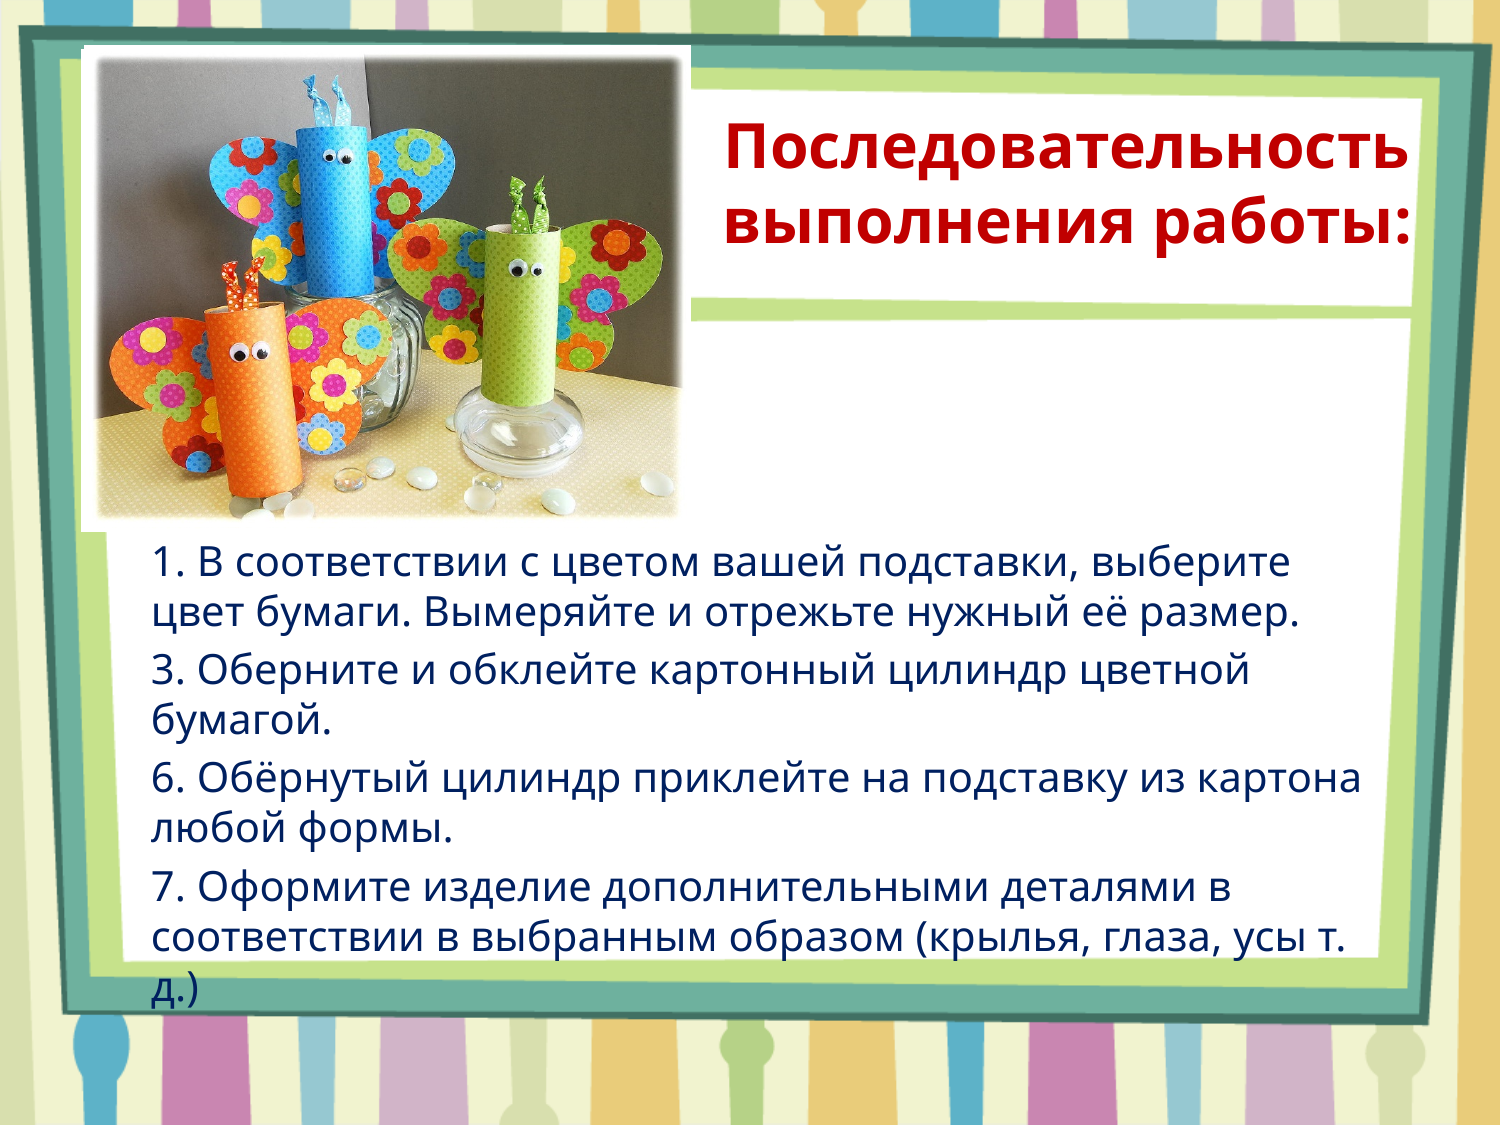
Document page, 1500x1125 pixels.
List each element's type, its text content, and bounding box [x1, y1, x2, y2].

list 1. В соответствии с цветом вашей подставки, выберите цвет бумаги. Вымеряйте и отрежьте нужный её размер. 3. Оберните и обклейте картонный цилиндр цветной бумагой. 6. Обёрнутый цилиндр приклейте на подставку из картона любой формы. 7. Оформите изделие дополнительными деталями в соответствии в выбранным образом (крылья, глаза, усы т. д.) [135, 526, 1399, 940]
picture [0, 0, 1500, 1125]
title Последовательность выполнения работы: [696, 87, 1448, 276]
